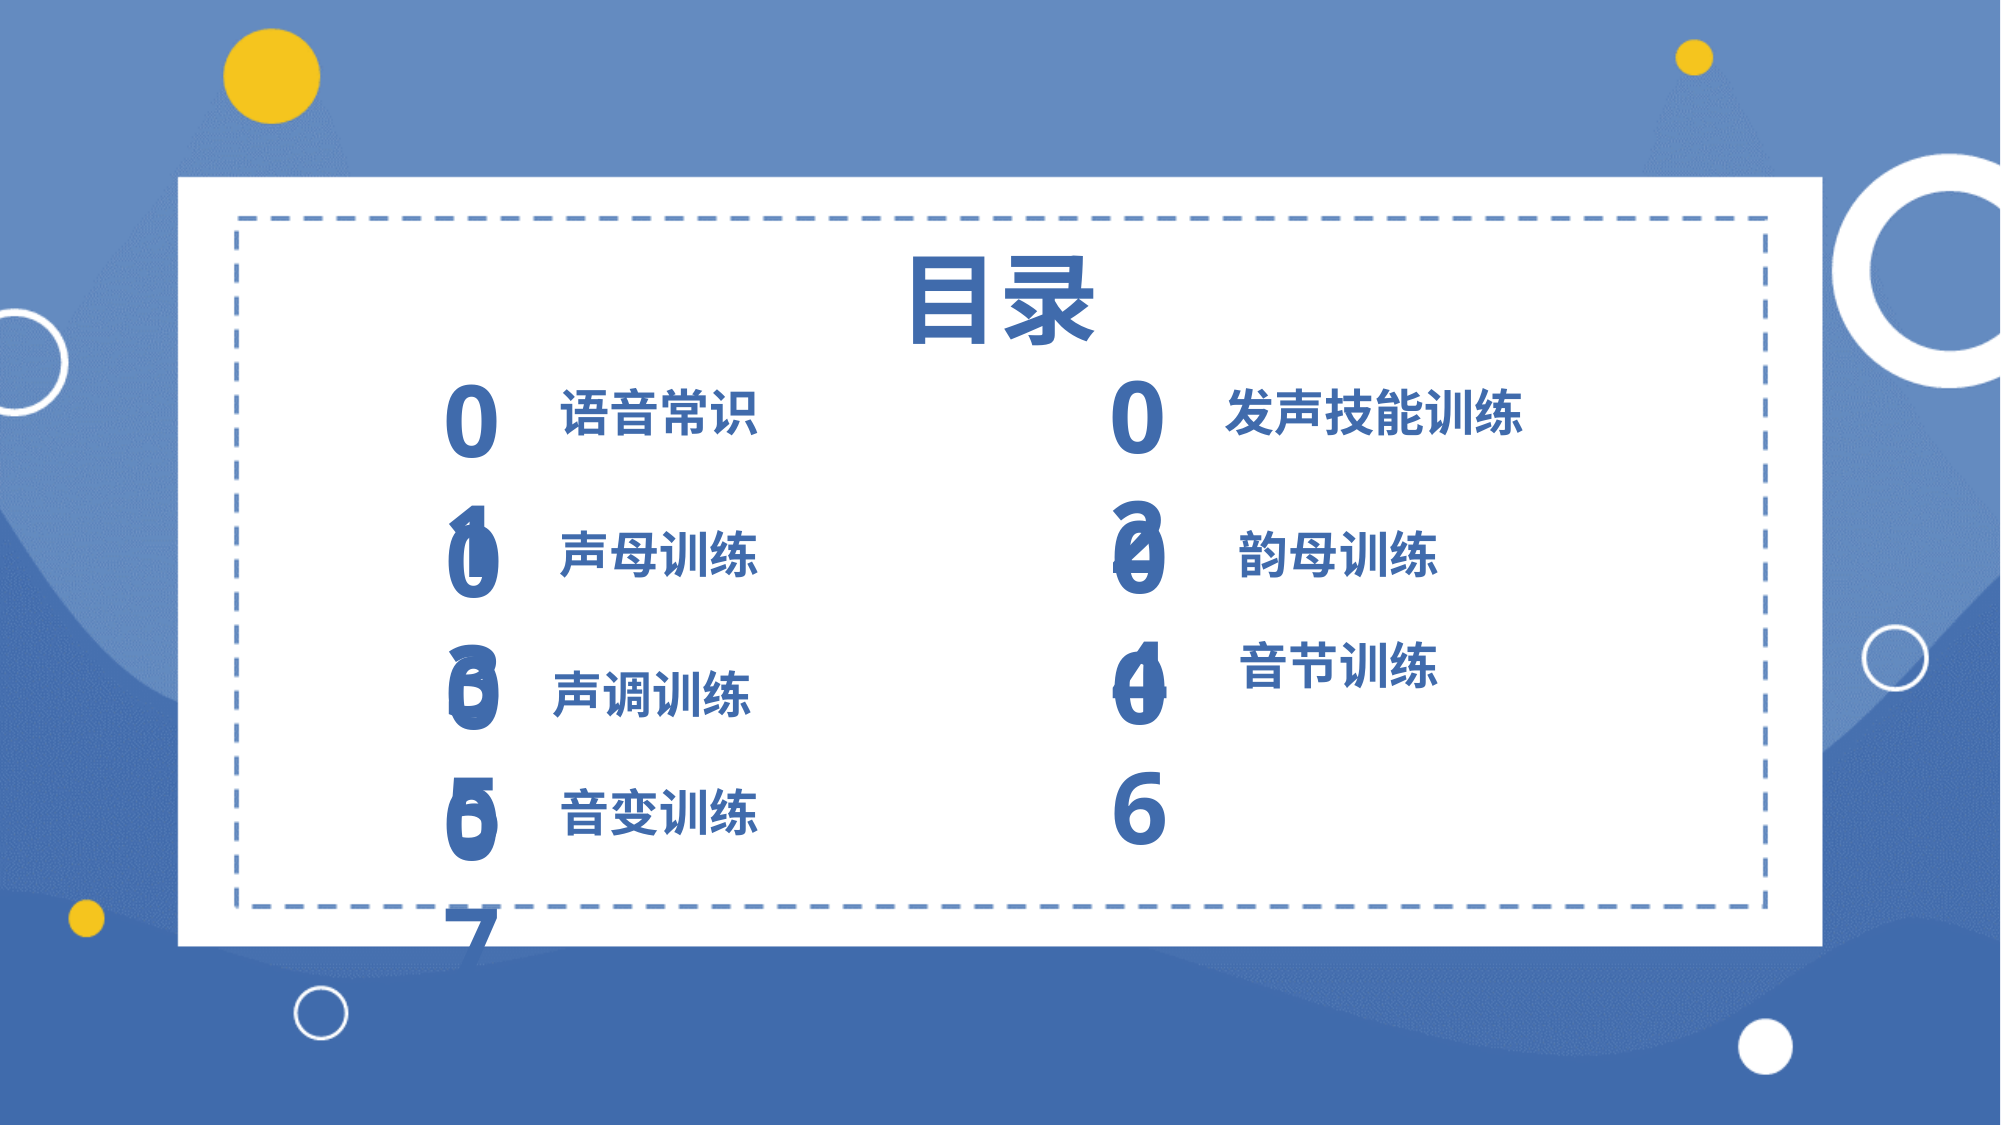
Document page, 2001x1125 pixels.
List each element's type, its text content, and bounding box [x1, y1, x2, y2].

text_box 06 [1074, 617, 1206, 872]
text_box 语音常识 [544, 373, 878, 449]
text_box 05 [409, 622, 540, 754]
picture [0, 0, 2001, 1125]
text_box 目录 [885, 229, 1115, 364]
text_box 声母训练 [544, 516, 878, 592]
text_box 02 [1072, 345, 1204, 601]
text_box 音变训练 [544, 774, 878, 849]
text_box 发声技能训练 [1209, 373, 1543, 449]
text_box 04 [1074, 486, 1206, 617]
text_box 声调训练 [537, 655, 872, 731]
text_box 音节训练 [1224, 626, 1558, 702]
text_box 07 [407, 753, 538, 1009]
text_box 03 [409, 490, 540, 622]
text_box 01 [407, 350, 538, 605]
text_box 韵母训练 [1224, 516, 1558, 592]
